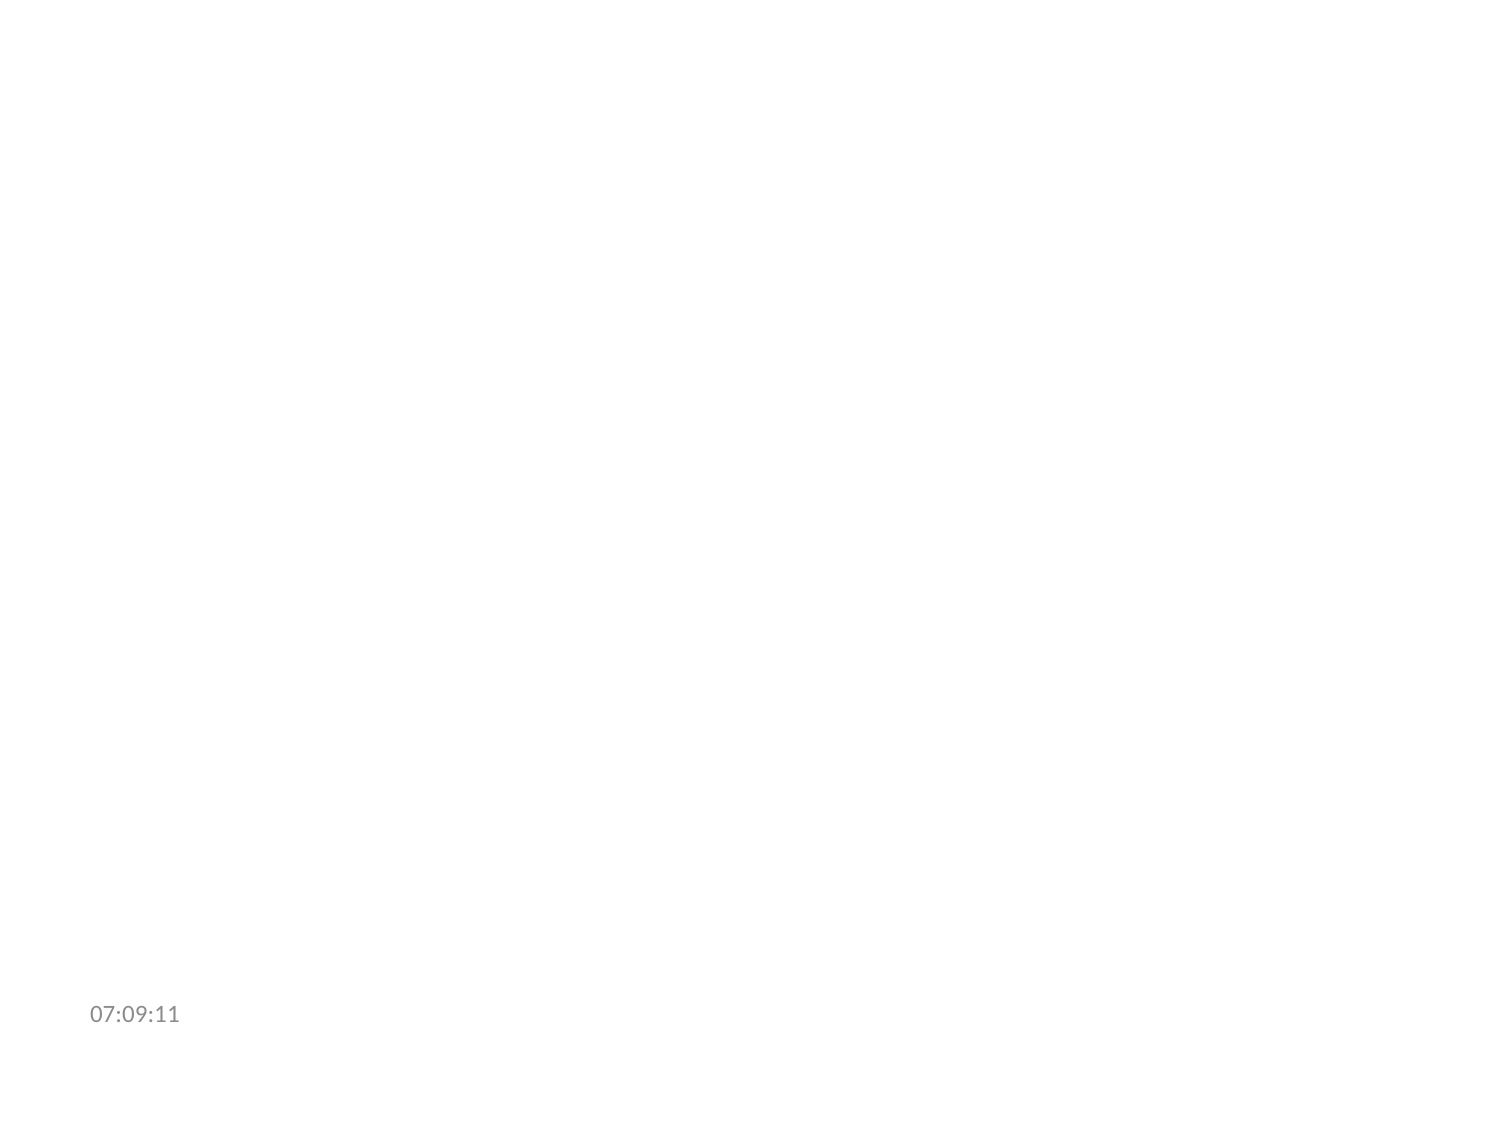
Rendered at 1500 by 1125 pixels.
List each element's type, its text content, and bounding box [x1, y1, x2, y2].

text_box 15:35:09 [75, 982, 425, 1043]
